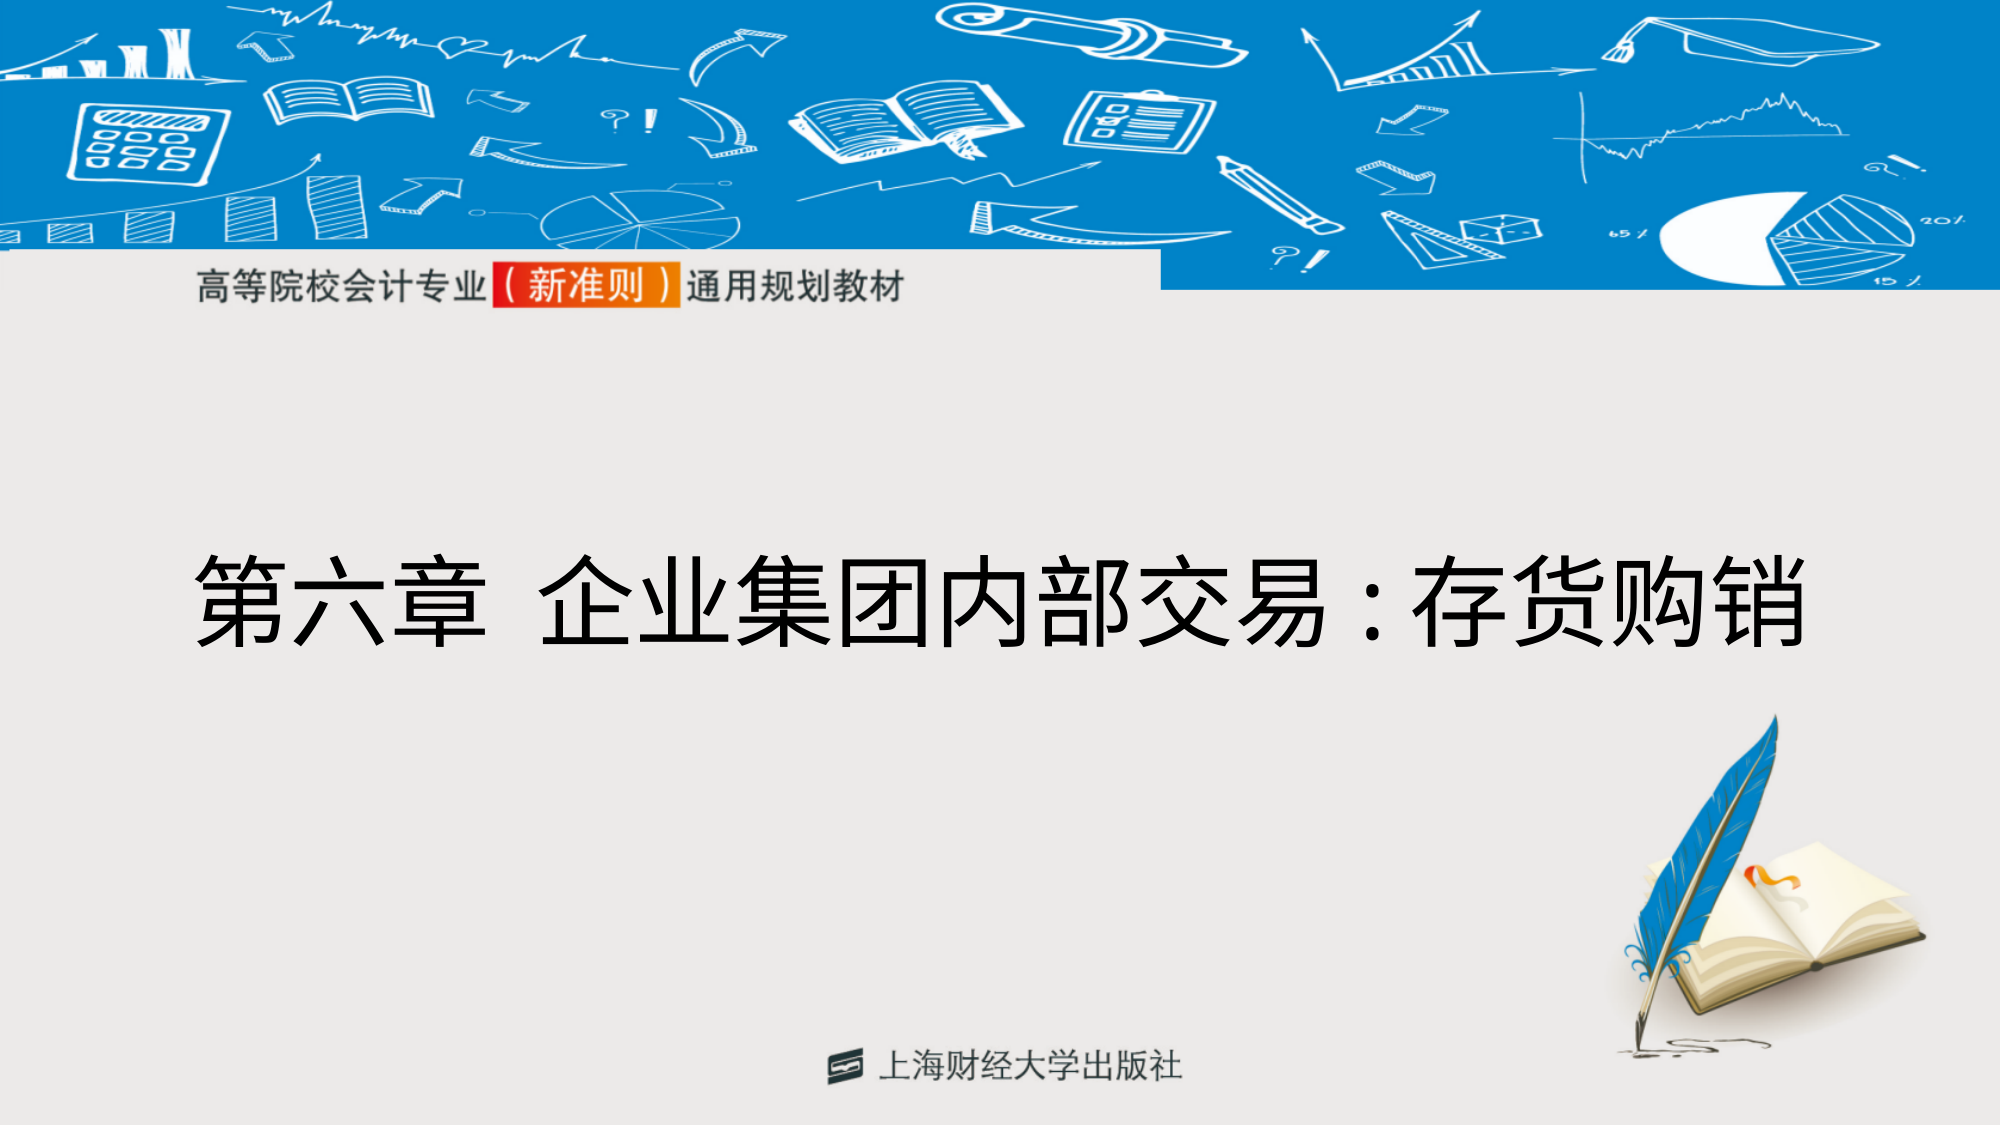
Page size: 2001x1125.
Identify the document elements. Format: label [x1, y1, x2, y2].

text_box [0, 0, 2000, 1125]
